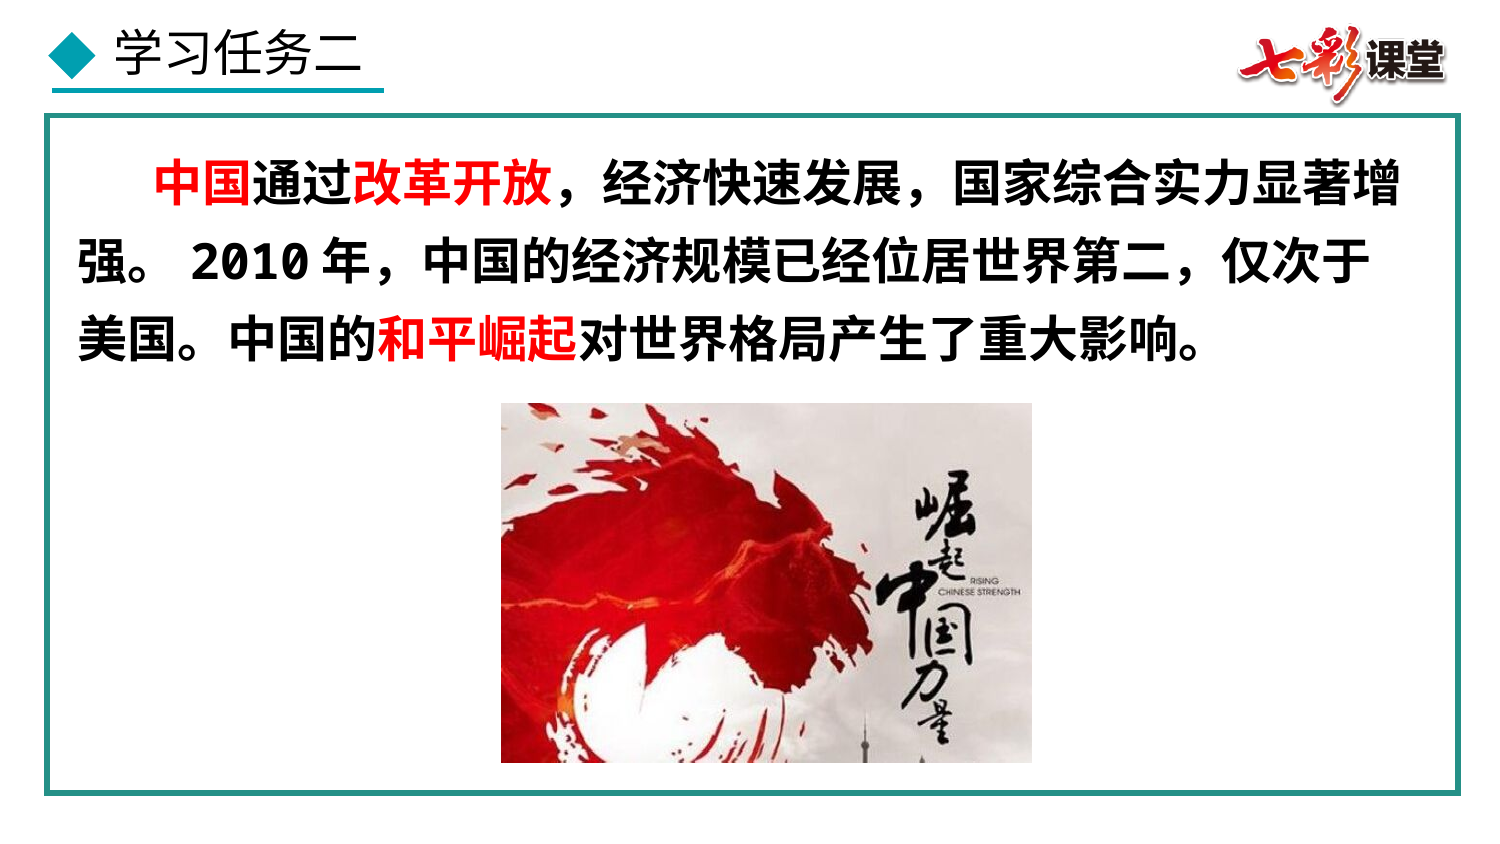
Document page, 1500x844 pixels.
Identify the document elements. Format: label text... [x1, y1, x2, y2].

picture [1234, 20, 1451, 108]
text_box 中国通过改革开放，经济快速发展，国家综合实力显著增强。2010年，中国的经济规模已经位居世界第二，仅次于美国。中国的和平崛起对世界格局产生了重大影响。 [63, 126, 1434, 376]
picture [501, 402, 1033, 764]
